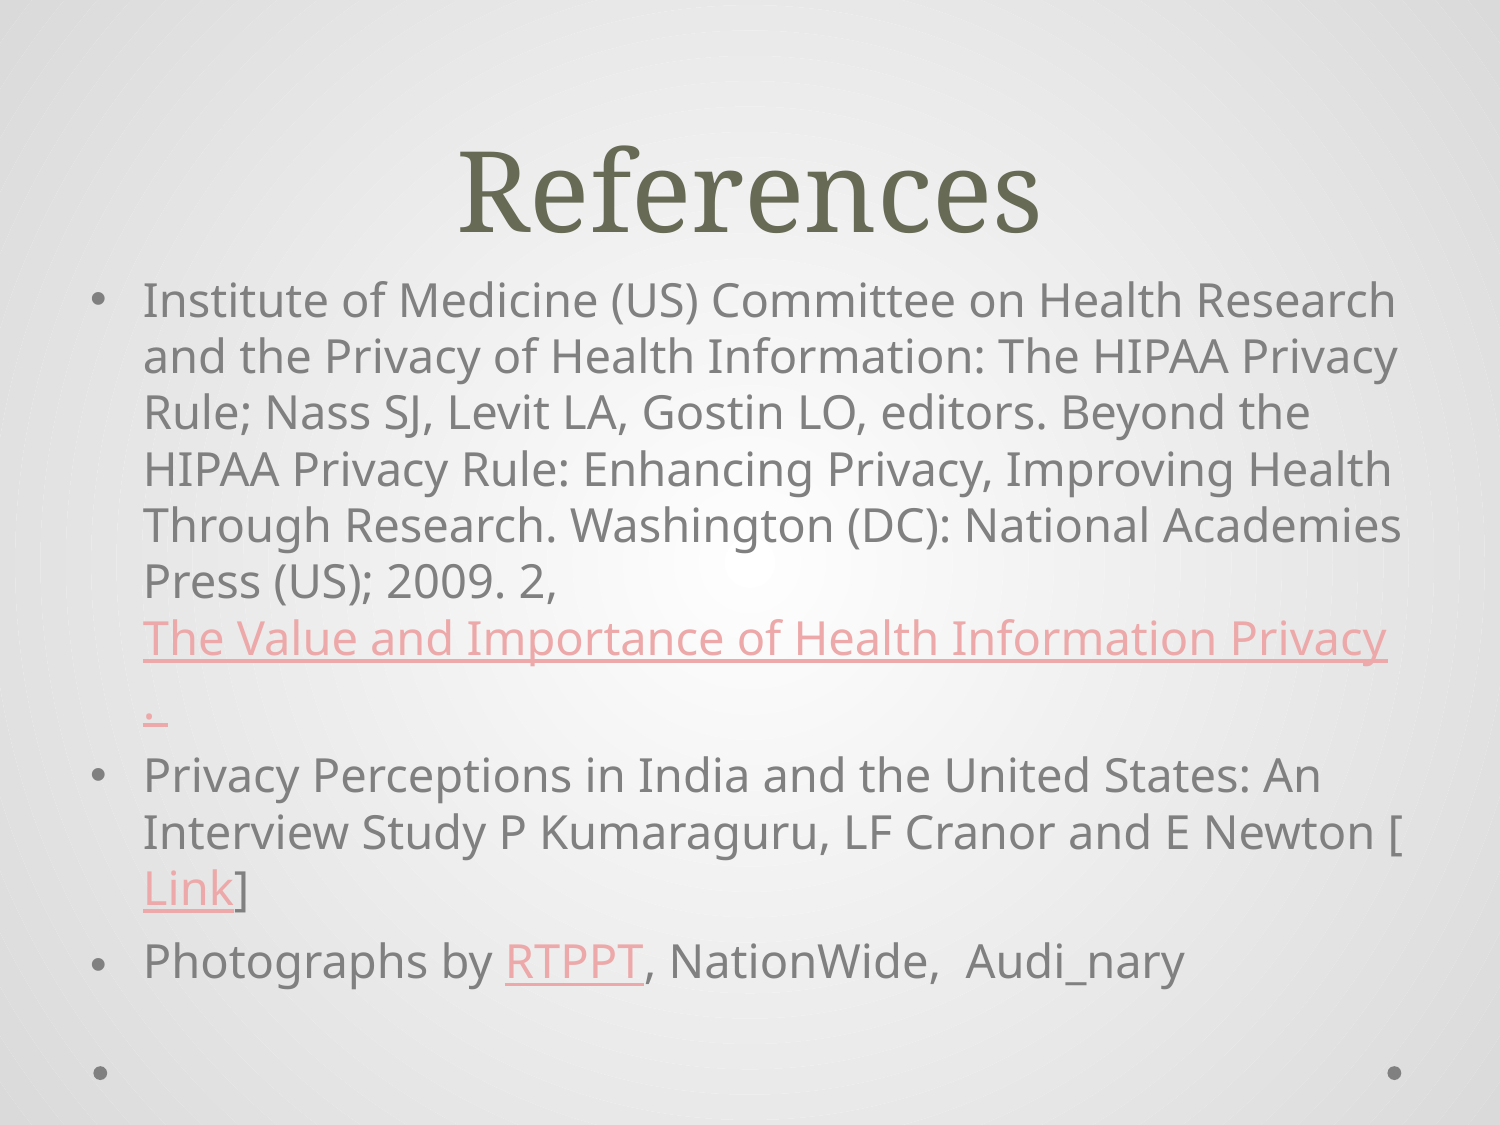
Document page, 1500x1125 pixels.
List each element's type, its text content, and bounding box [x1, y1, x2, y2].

list Institute of Medicine (US) Committee on Health Research and the Privacy of Health Information: The HIPAA Privacy Rule; Nass SJ, Levit LA, Gostin LO, editors. Beyond the HIPAA Privacy Rule: Enhancing Privacy, Improving Health Through Research. Washington (DC): National Academies Press (US); 2009. 2, The Value and Importance of Health Information Privacy. Privacy Perceptions in India and the United States: An Interview Study P Kumaraguru, LF Cranor and E Newton [Link] Photographs by RTPPT, NationWide, Audi_nary [75, 262, 1425, 1005]
title References [75, 0, 1425, 262]
